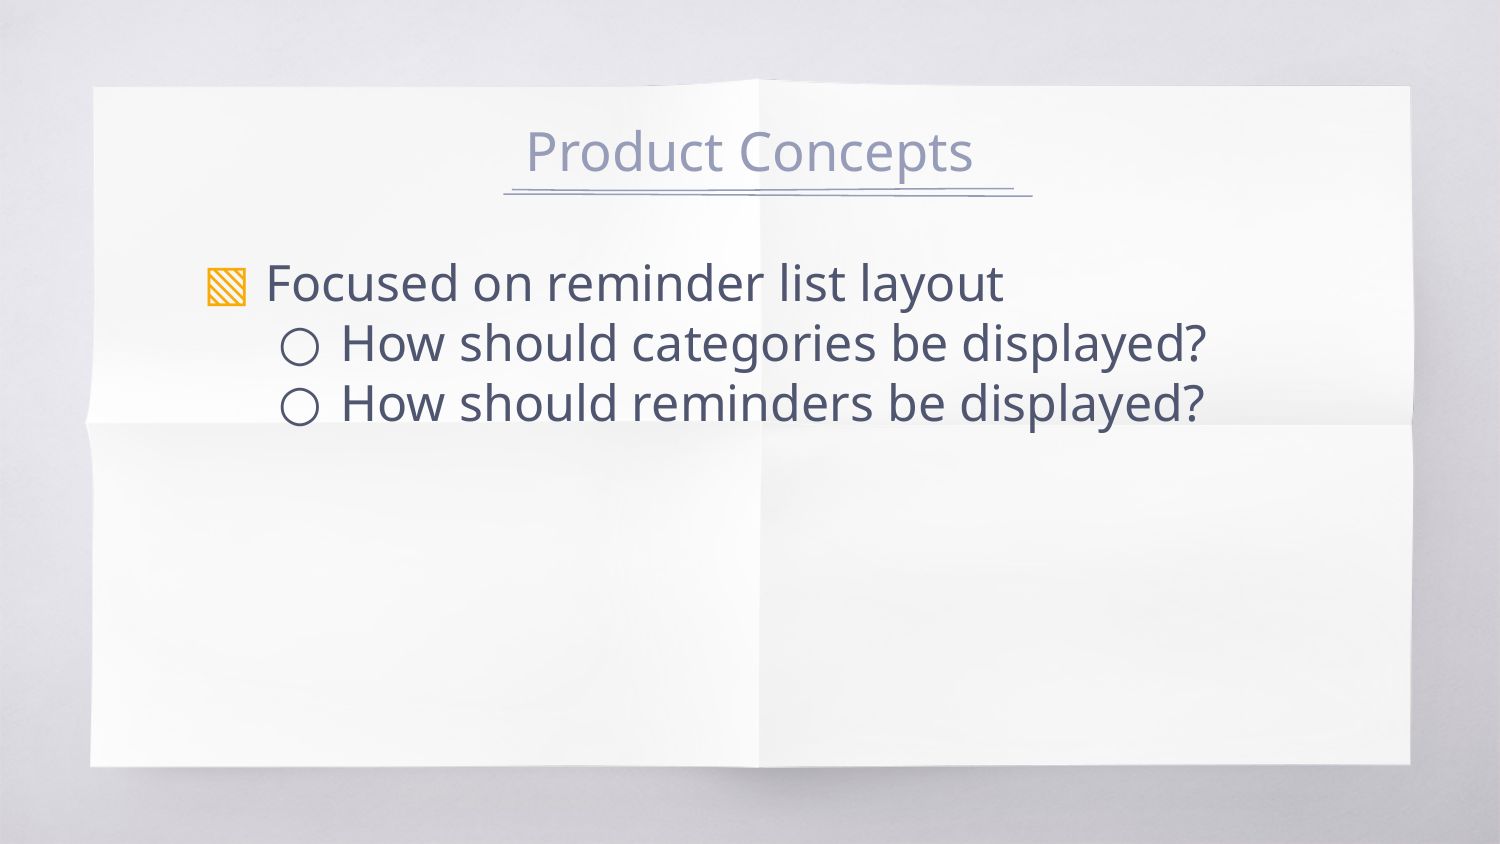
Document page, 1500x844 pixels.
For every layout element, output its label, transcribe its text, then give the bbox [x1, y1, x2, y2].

list Focused on reminder list layout How should categories be displayed? How should reminders be displayed? [175, 236, 1334, 739]
picture [0, 0, 1500, 844]
title Product Concepts [168, 84, 1332, 197]
